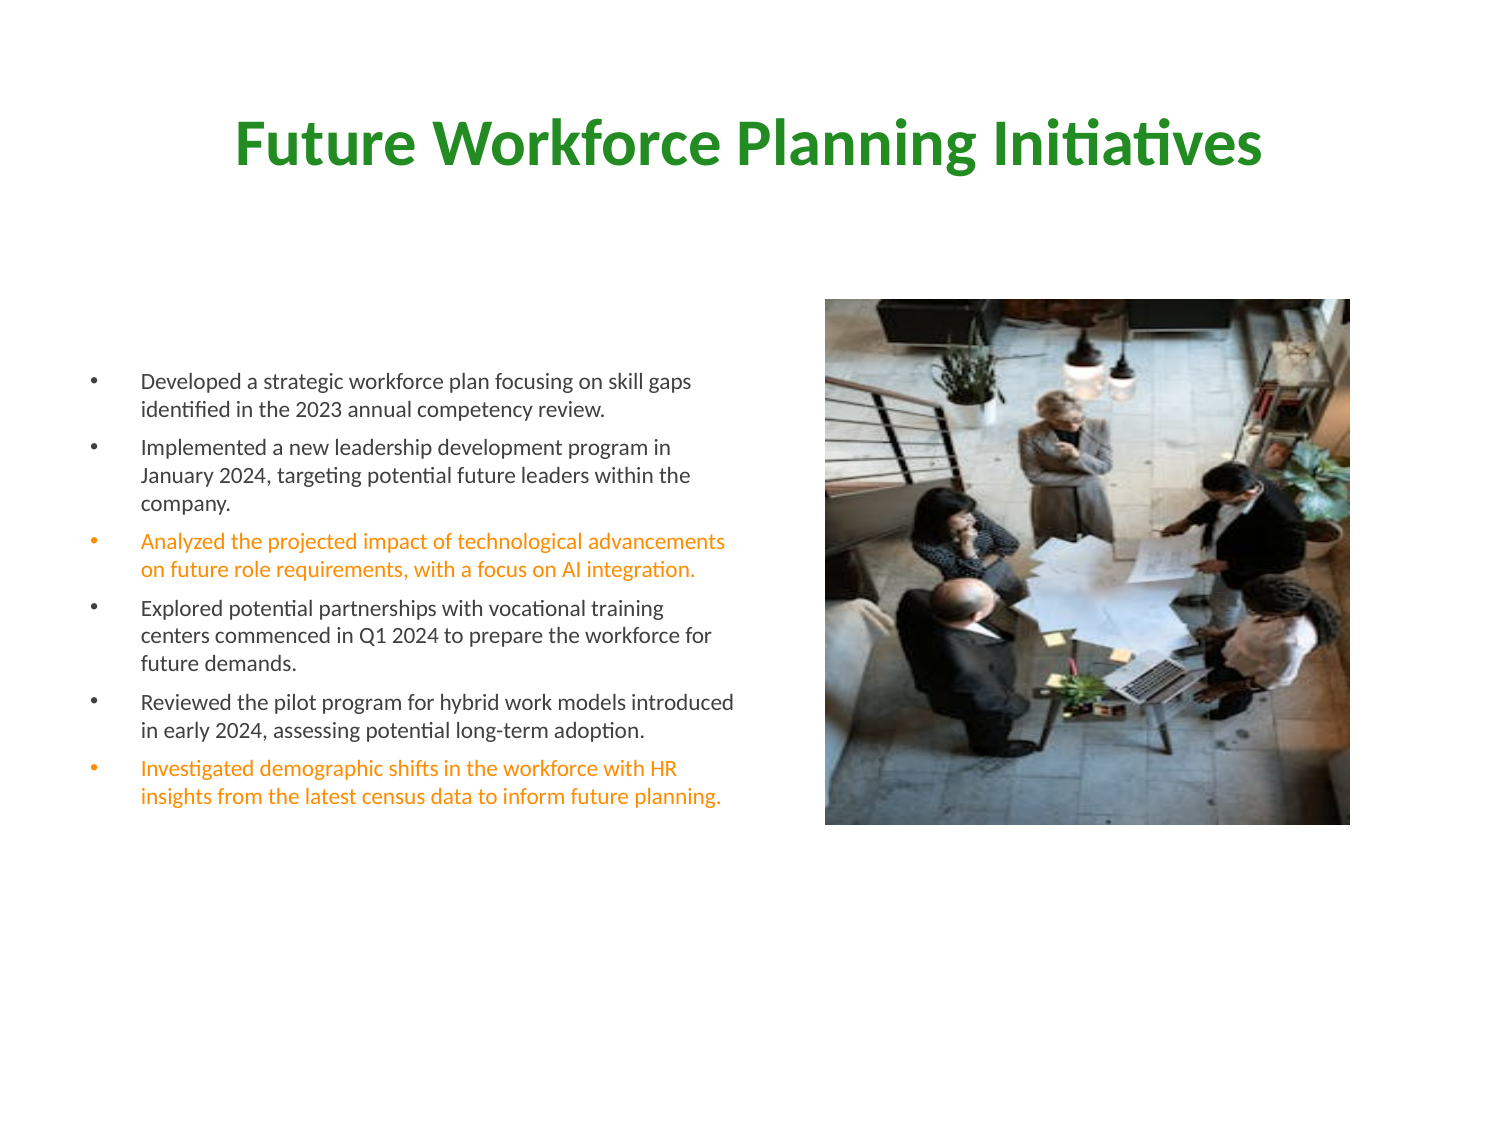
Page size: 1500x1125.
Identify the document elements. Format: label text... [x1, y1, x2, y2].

title Future Workforce Planning Initiatives [75, 45, 1425, 233]
list Developed a strategic workforce plan focusing on skill gaps identified in the 2023 annual competency review. Implemented a new leadership development program in January 2024, targeting potential future leaders within the company. Analyzed the projected impact of technological advancements on future role requirements, with a focus on AI integration. Explored potential partnerships with vocational training centers commenced in Q1 2024 to prepare the workforce for future demands. Reviewed the pilot program for hybrid work models introduced in early 2024, assessing potential long-term adoption. Investigated demographic shifts in the workforce with HR insights from the latest census data to inform future planning. [75, 298, 750, 899]
picture [824, 299, 1351, 826]
